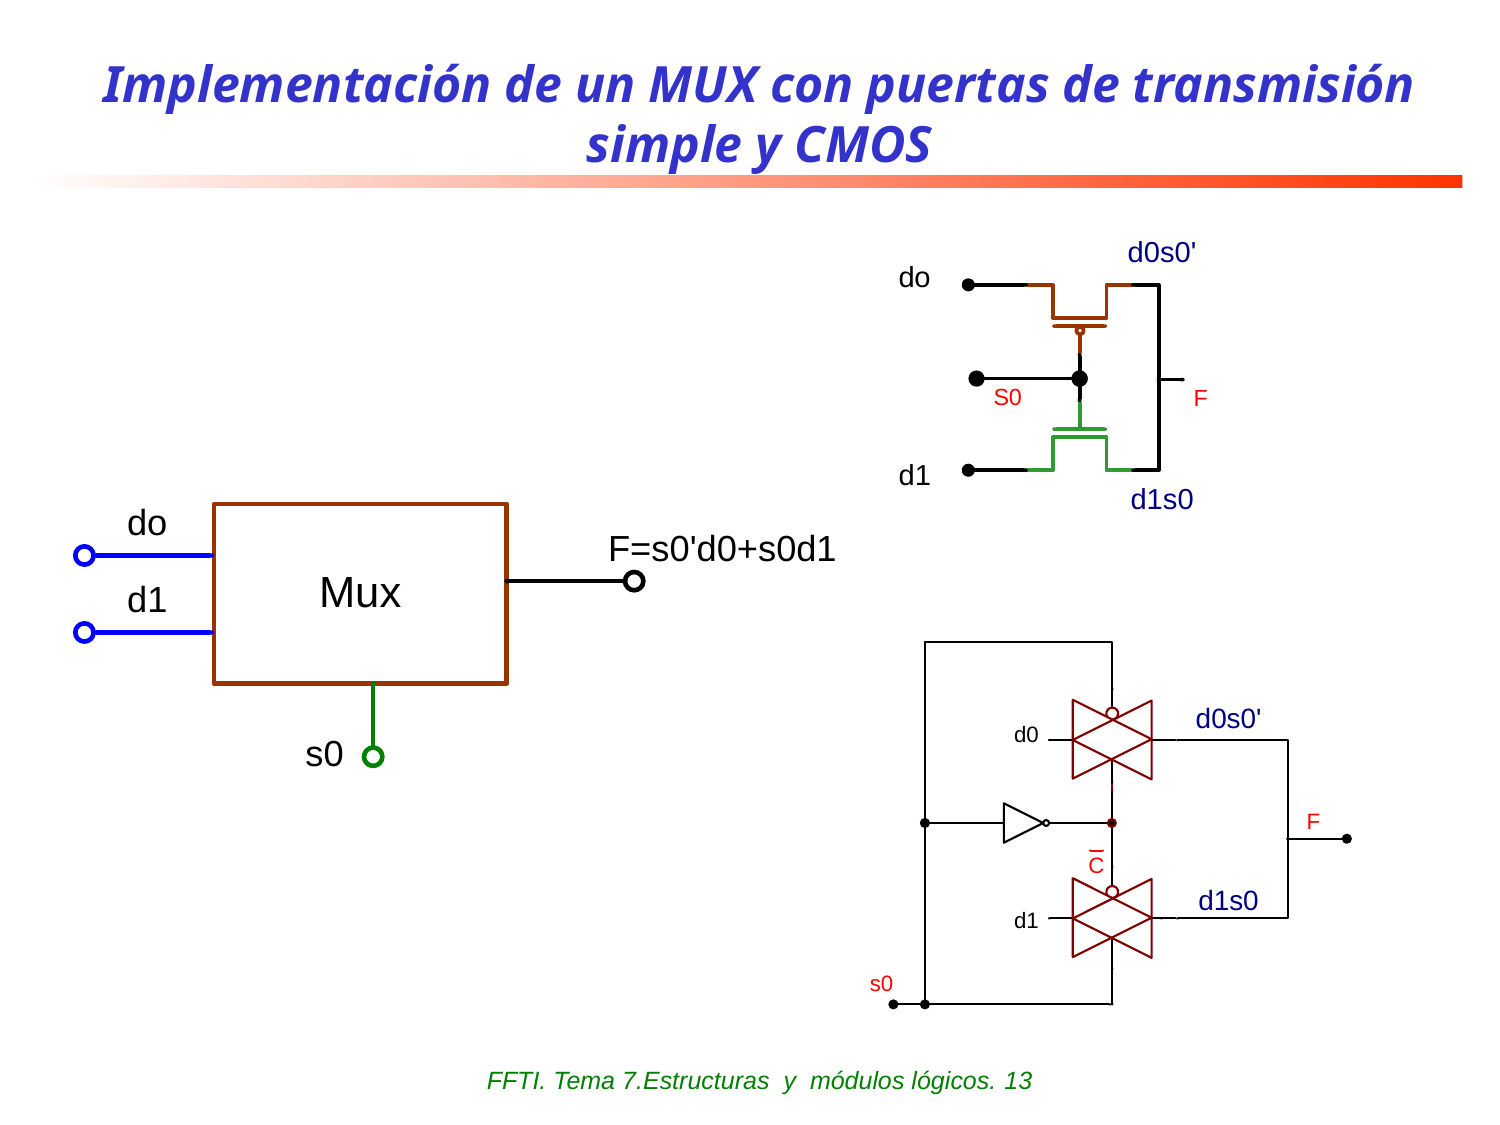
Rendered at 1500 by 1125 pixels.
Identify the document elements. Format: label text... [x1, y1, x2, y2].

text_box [866, 637, 1356, 1013]
title Implementación de un MUX con puertas de transmisión simple y CMOS [68, 49, 1451, 176]
footer FFTI. Tema 7.Estructuras y módulos lógicos. 13 [68, 1056, 1451, 1103]
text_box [866, 230, 1231, 525]
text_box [68, 493, 842, 782]
